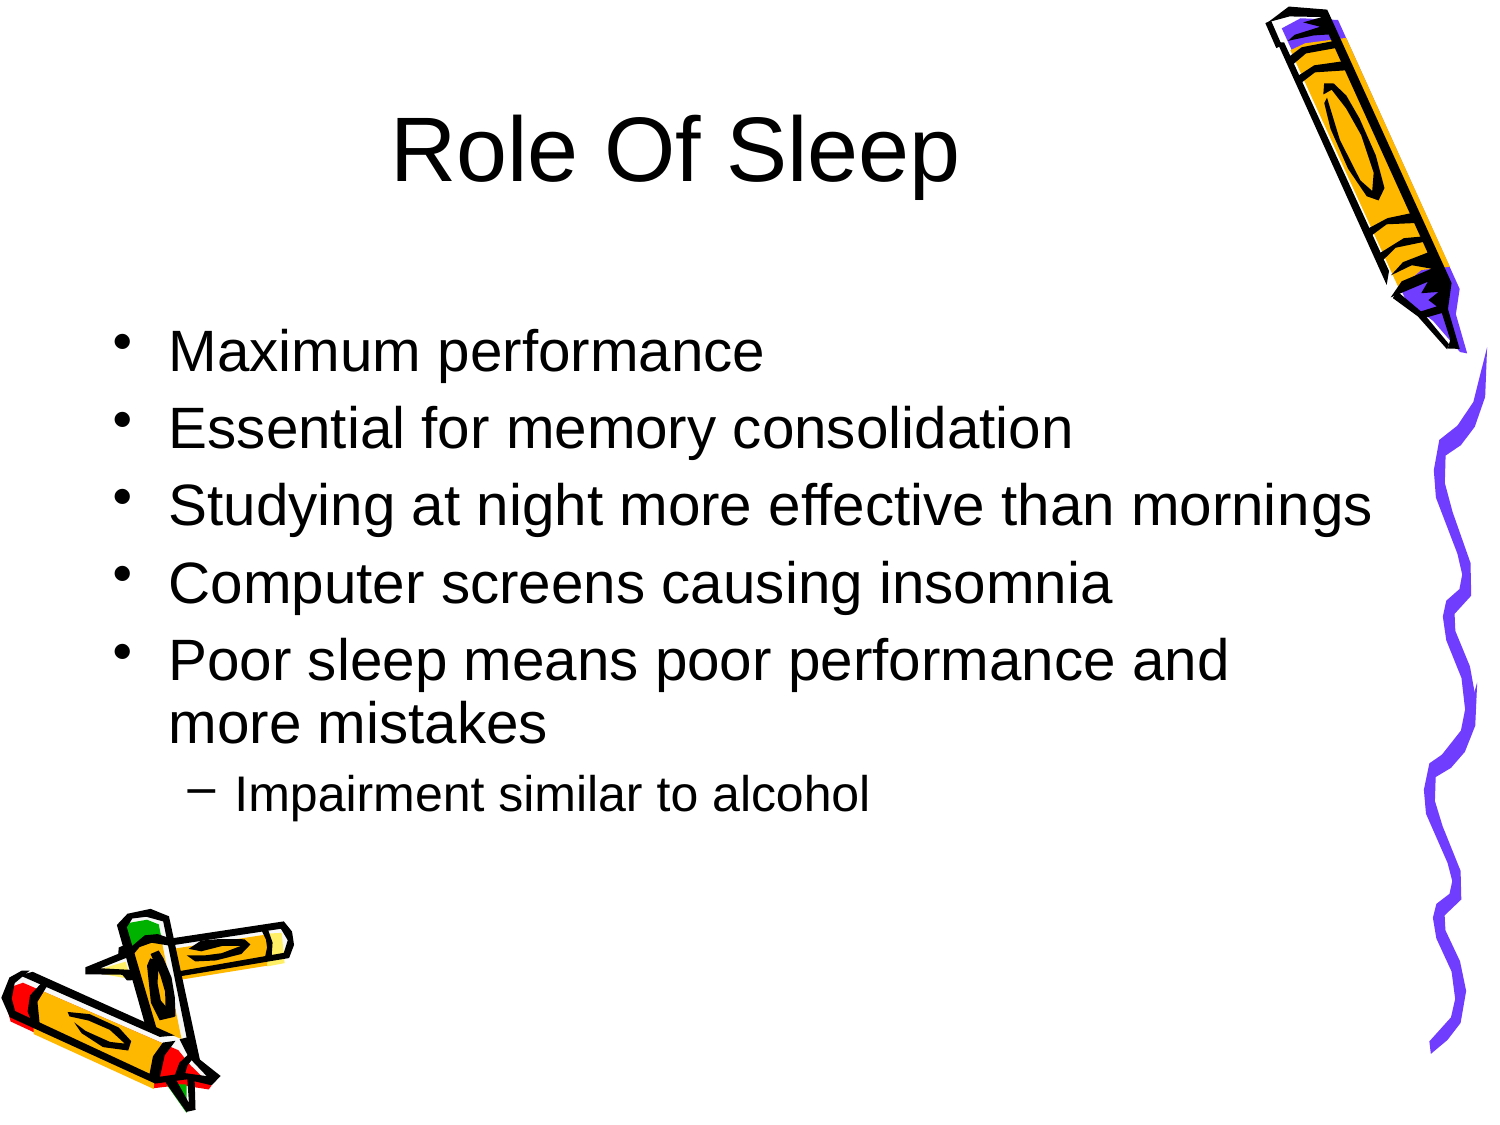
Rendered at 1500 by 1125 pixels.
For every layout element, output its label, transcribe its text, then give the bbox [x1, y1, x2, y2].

list Maximum performance Essential for memory consolidation Studying at night more effective than mornings Computer screens causing insomnia Poor sleep means poor performance and more mistakes Impairment similar to alcohol [111, 320, 1376, 915]
title Role Of Sleep [111, 0, 1241, 201]
